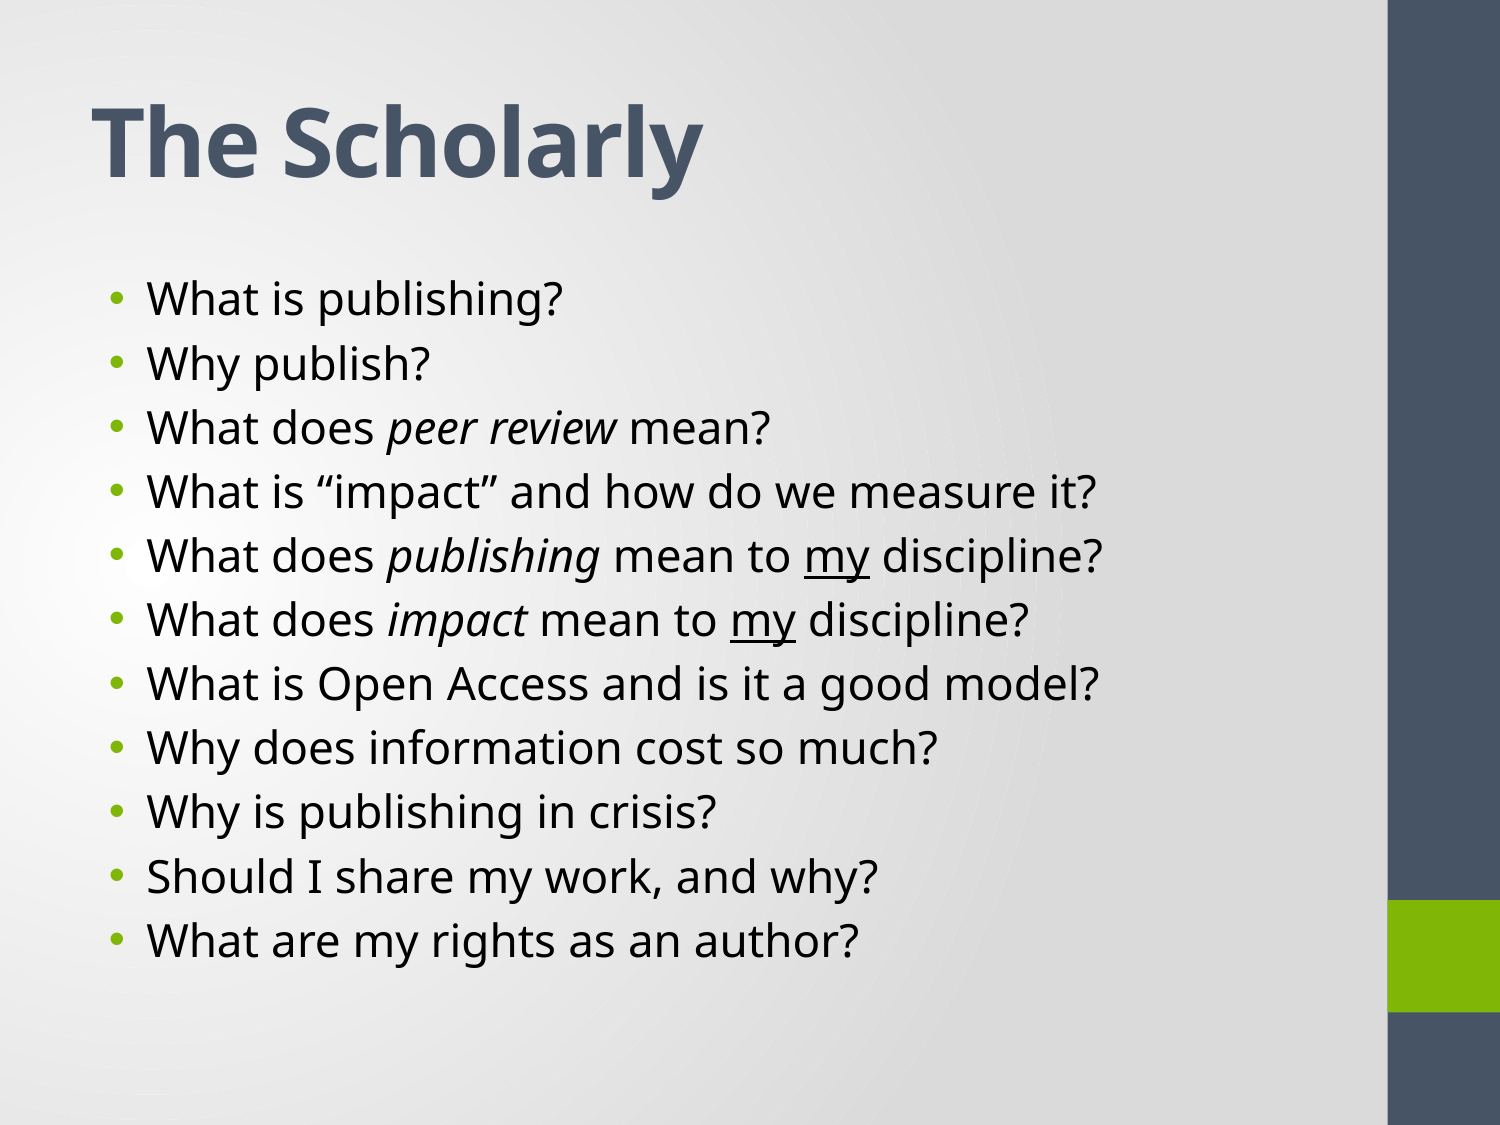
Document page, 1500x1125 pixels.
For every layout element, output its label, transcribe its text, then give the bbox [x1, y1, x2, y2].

list What is publishing? Why publish? What does peer review mean? What is “impact” and how do we measure it? What does publishing mean to my discipline? What does impact mean to my discipline? What is Open Access and is it a good model? Why does information cost so much? Why is publishing in crisis? Should I share my work, and why? What are my rights as an author? [75, 262, 1325, 1050]
title The Scholarly [75, 45, 1325, 233]
